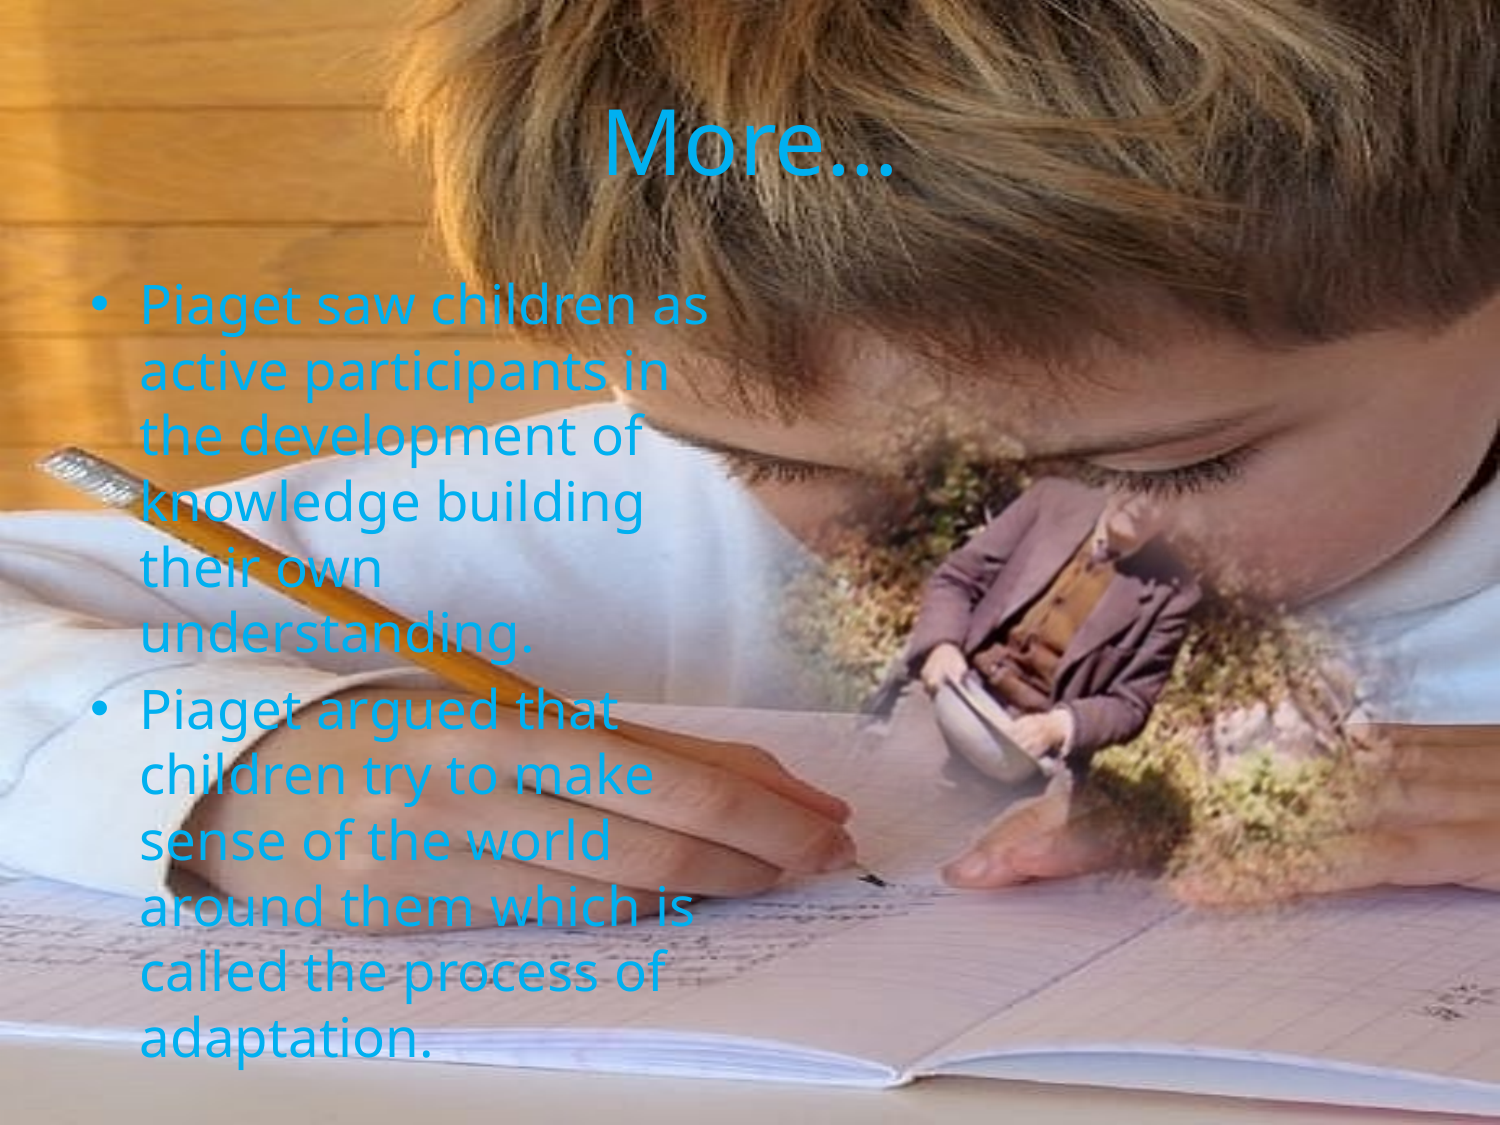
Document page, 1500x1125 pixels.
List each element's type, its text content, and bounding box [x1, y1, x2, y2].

list Piaget saw children as active participants in the development of knowledge building their own understanding. Piaget argued that children try to make sense of the world around them which is called the process of adaptation. [74, 262, 762, 1079]
picture [0, 0, 1500, 1125]
title More… [74, 44, 1426, 233]
